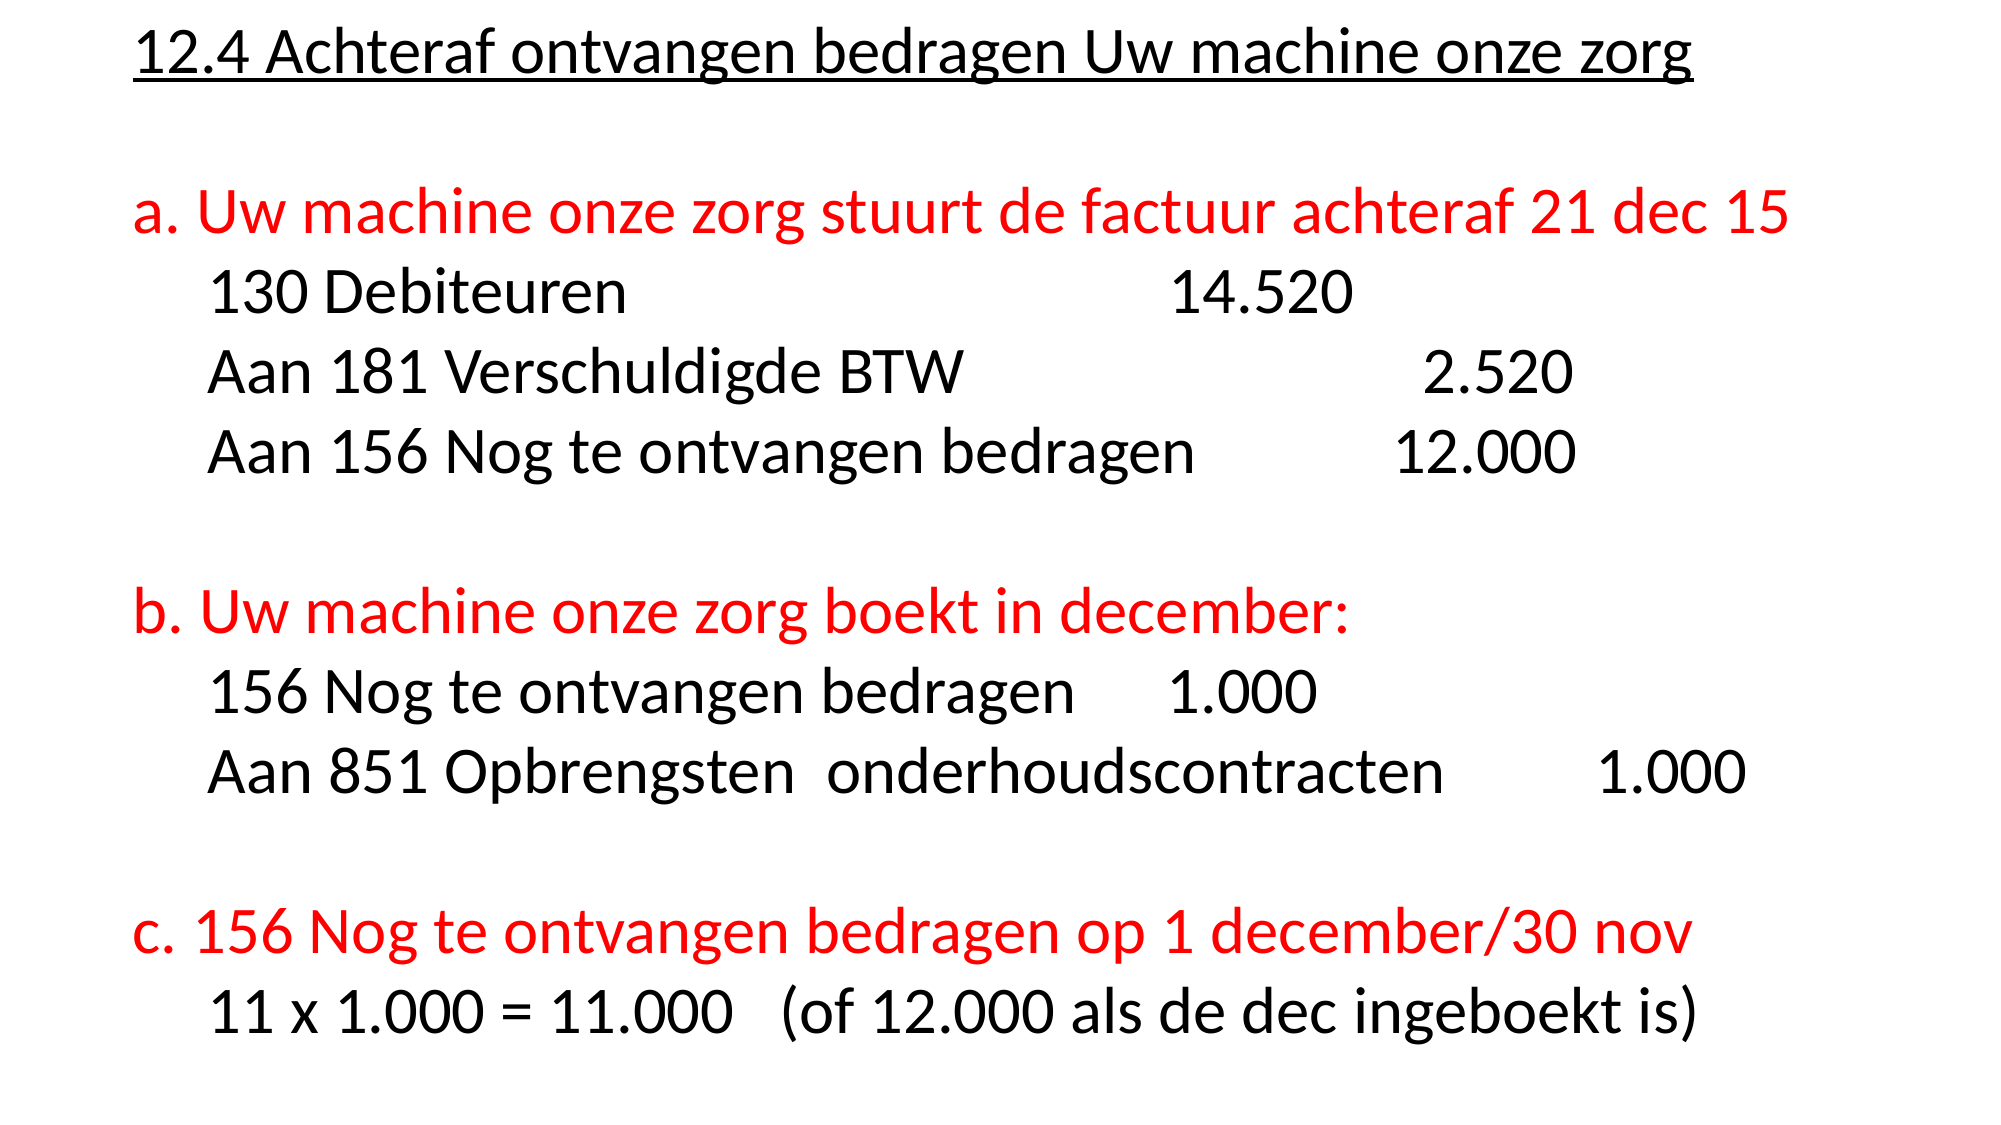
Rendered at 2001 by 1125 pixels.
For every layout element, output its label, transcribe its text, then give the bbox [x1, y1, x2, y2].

text_box 12.4 Achteraf ontvangen bedragen Uw machine onze zorg a. Uw machine onze zorg stuurt de factuur achteraf 21 dec 15 130 Debiteuren 14.520 Aan 181 Verschuldigde BTW 2.520 Aan 156 Nog te ontvangen bedragen 12.000 b. Uw machine onze zorg boekt in december: 156 Nog te ontvangen bedragen 1.000 Aan 851 Opbrengsten onderhoudscontracten 1.000 c. 156 Nog te ontvangen bedragen op 1 december/30 nov 11 x 1.000 = 11.000 (of 12.000 als de dec ingeboekt is) [117, 0, 1830, 1100]
